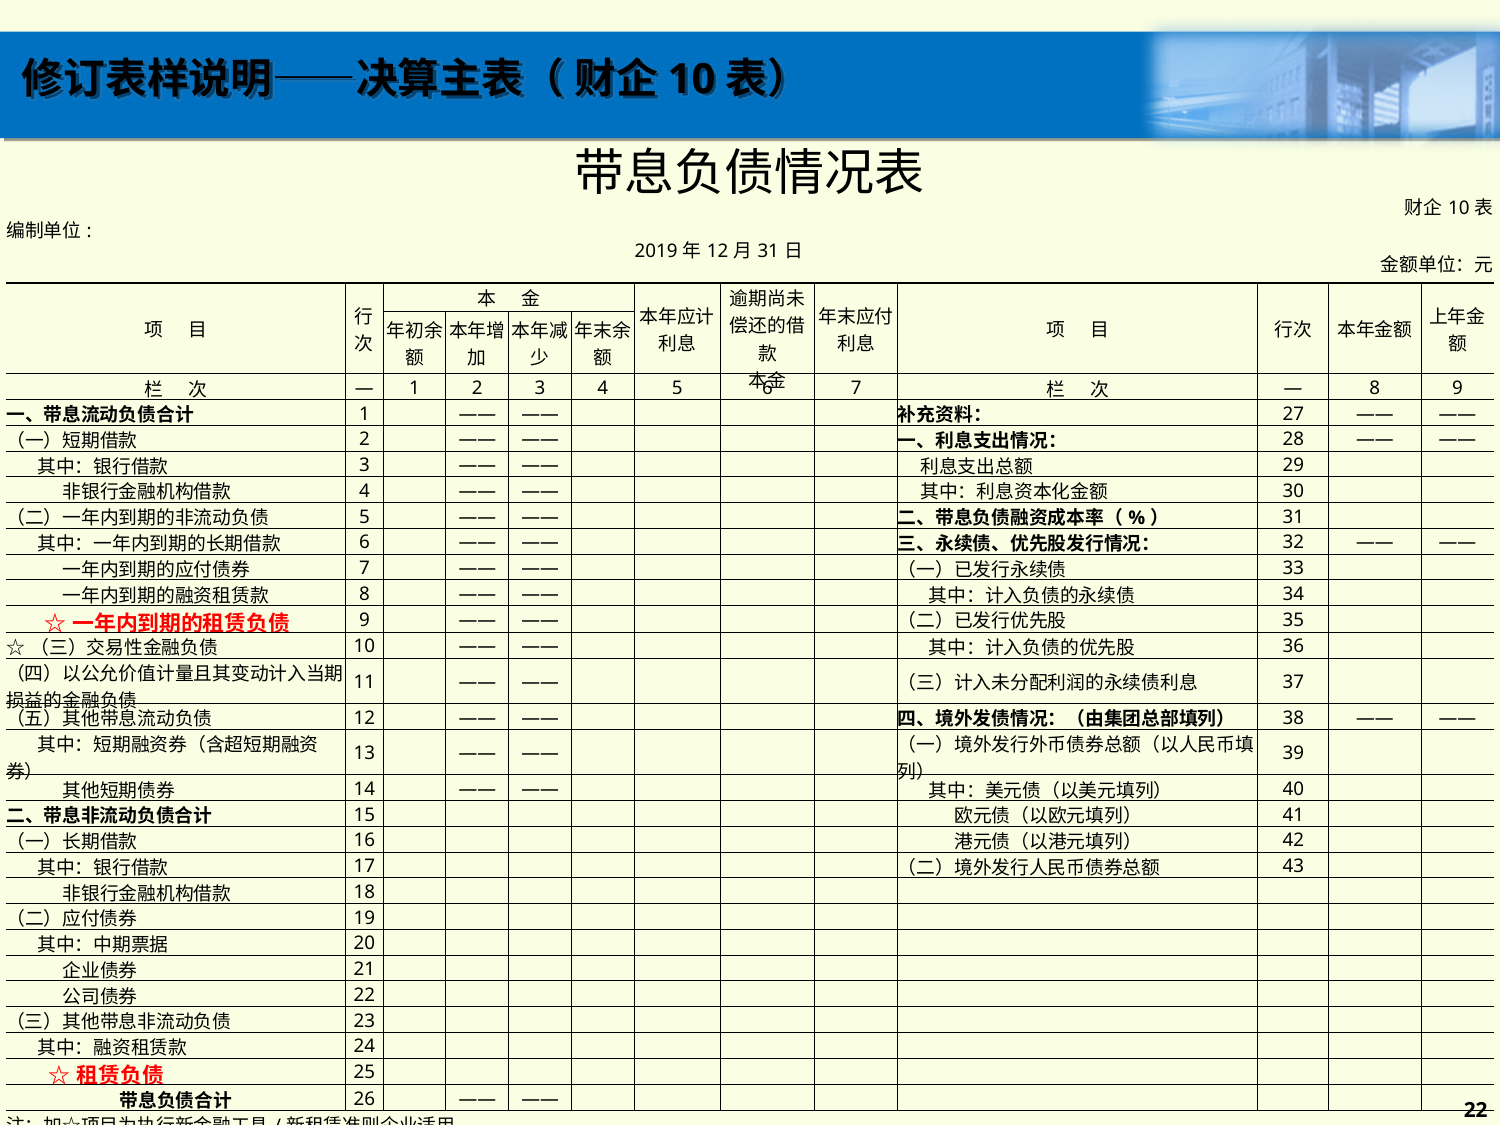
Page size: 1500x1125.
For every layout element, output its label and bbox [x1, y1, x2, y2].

table_cell [6, 374, 345, 399]
table_cell [6, 827, 345, 852]
table_cell [446, 555, 508, 579]
table_cell [1329, 775, 1421, 800]
table_cell [1329, 452, 1421, 476]
table_cell [346, 477, 383, 502]
table_cell [1258, 284, 1328, 373]
table_cell [572, 704, 634, 729]
table_cell [721, 853, 814, 877]
table_cell [509, 659, 571, 703]
table_cell [721, 827, 814, 852]
table_cell [1329, 400, 1421, 425]
table_cell [509, 374, 571, 399]
table_cell [446, 1007, 508, 1032]
table_cell [509, 878, 571, 903]
table_cell [509, 1007, 571, 1032]
text_box [1494, 1089, 1500, 1125]
table_cell [509, 730, 571, 774]
table_cell [1258, 580, 1328, 605]
table_cell [1422, 853, 1494, 877]
table_cell [1329, 1033, 1421, 1058]
table_cell [572, 904, 634, 929]
table_cell [1329, 284, 1421, 373]
table_cell [6, 1111, 1494, 1125]
picture [1136, 14, 1500, 153]
table_cell [721, 503, 814, 528]
table_cell [384, 878, 445, 903]
table_cell [509, 312, 571, 373]
table_cell [1329, 1059, 1421, 1084]
table_cell [572, 426, 634, 451]
table_cell [1422, 878, 1494, 903]
table_cell [635, 827, 720, 852]
table_cell [635, 529, 720, 554]
table_cell [346, 659, 383, 703]
table_cell [572, 853, 634, 877]
table_cell [898, 606, 1257, 632]
table_cell [446, 827, 508, 852]
table_cell [635, 904, 720, 929]
table_cell [1329, 606, 1421, 632]
table_cell [898, 1007, 1257, 1032]
table_cell [509, 580, 571, 605]
table_cell [6, 477, 345, 502]
table_cell [509, 1033, 571, 1058]
table_cell [384, 801, 445, 826]
table_cell [1422, 827, 1494, 852]
table_cell [1422, 426, 1494, 451]
table_cell [1422, 801, 1494, 826]
table_cell [898, 659, 1257, 703]
table_cell [721, 1085, 814, 1110]
table_cell [1258, 878, 1328, 903]
table_cell [572, 956, 634, 980]
table_cell [815, 284, 897, 373]
table_cell [384, 981, 445, 1006]
table_cell [815, 981, 897, 1006]
table_cell [346, 400, 383, 425]
table_cell [346, 930, 383, 955]
table_cell [572, 555, 634, 579]
table_cell [721, 659, 814, 703]
table_cell [6, 400, 345, 425]
table_header [6, 132, 1494, 192]
table_cell [635, 1033, 720, 1058]
table_cell [6, 704, 345, 729]
table_cell [898, 801, 1257, 826]
table_cell [384, 1085, 445, 1110]
table_cell [384, 1059, 445, 1084]
table_cell [898, 730, 1257, 774]
table_cell [6, 580, 345, 605]
table_cell [509, 503, 571, 528]
table_cell [572, 659, 634, 703]
table_cell [721, 981, 814, 1006]
table_cell [572, 1059, 634, 1084]
table_cell [1258, 1059, 1328, 1084]
table_cell [721, 400, 814, 425]
table_cell [1258, 904, 1328, 929]
table_cell [635, 477, 720, 502]
table_cell [898, 426, 1257, 451]
table_cell [6, 1033, 345, 1058]
table_cell [898, 904, 1257, 929]
table_cell [446, 374, 508, 399]
table_cell [572, 1033, 634, 1058]
table_cell [635, 853, 720, 877]
table_cell [509, 633, 571, 658]
table_cell [721, 452, 814, 476]
table_cell [635, 930, 720, 955]
table_cell [6, 904, 345, 929]
table_cell [509, 827, 571, 852]
table_cell [721, 1033, 814, 1058]
table_cell [635, 730, 720, 774]
table_cell [635, 704, 720, 729]
table_cell [384, 555, 445, 579]
table_cell [446, 981, 508, 1006]
title [7, 44, 1136, 132]
table_cell [1258, 555, 1328, 579]
table_cell [509, 956, 571, 980]
table_cell [1422, 580, 1494, 605]
table_cell [1258, 730, 1328, 774]
table_cell [1258, 775, 1328, 800]
table_cell [346, 426, 383, 451]
table_cell [6, 730, 345, 774]
table_cell [446, 904, 508, 929]
table_cell [1258, 1007, 1328, 1032]
table_cell [1422, 704, 1494, 729]
table_cell [898, 878, 1257, 903]
table_cell [1329, 659, 1421, 703]
table_cell [1422, 775, 1494, 800]
table_cell [384, 704, 445, 729]
table_cell [1258, 1085, 1328, 1110]
table_cell [815, 1059, 897, 1084]
table_cell [446, 452, 508, 476]
table_cell [815, 853, 897, 877]
table_cell [446, 580, 508, 605]
table_cell [446, 529, 508, 554]
table_cell [721, 775, 814, 800]
table_cell [1422, 1059, 1494, 1084]
table_cell [721, 580, 814, 605]
table_cell [635, 426, 720, 451]
table_cell [1422, 374, 1494, 399]
table_cell [346, 1033, 383, 1058]
table_cell [446, 312, 508, 373]
table_cell [6, 956, 345, 980]
table_cell [446, 956, 508, 980]
table_cell [346, 1085, 383, 1110]
table_cell [346, 1007, 383, 1032]
table_cell [572, 529, 634, 554]
table_cell [1329, 426, 1421, 451]
table_cell [346, 633, 383, 658]
table_cell [815, 775, 897, 800]
table_cell [346, 1059, 383, 1084]
table_cell [446, 633, 508, 658]
table_cell [1329, 633, 1421, 658]
table_cell [1329, 529, 1421, 554]
table_cell [509, 930, 571, 955]
table_cell [572, 775, 634, 800]
table_cell [721, 704, 814, 729]
table_cell [1329, 704, 1421, 729]
table_cell [509, 555, 571, 579]
table_cell [815, 801, 897, 826]
table_cell [1329, 930, 1421, 955]
table_cell [346, 606, 383, 632]
table_cell [898, 775, 1257, 800]
table_cell [346, 374, 383, 399]
table_cell [6, 930, 345, 955]
table_cell [1422, 904, 1494, 929]
table_cell [1258, 930, 1328, 955]
table_cell [898, 827, 1257, 852]
table_cell [509, 1059, 571, 1084]
table_cell [6, 775, 345, 800]
table_cell [572, 981, 634, 1006]
table_cell [6, 503, 345, 528]
table_cell [1329, 580, 1421, 605]
table_cell [572, 400, 634, 425]
table_cell [898, 580, 1257, 605]
table_cell [815, 477, 897, 502]
table_cell [384, 400, 445, 425]
table_cell [1258, 981, 1328, 1006]
table_cell [446, 1033, 508, 1058]
table_cell [384, 1007, 445, 1032]
table_cell [815, 730, 897, 774]
table_cell [509, 981, 571, 1006]
table_cell [384, 827, 445, 852]
table_cell [815, 374, 897, 399]
table_cell [898, 981, 1257, 1006]
table_cell [509, 426, 571, 451]
table_cell [509, 452, 571, 476]
table_cell [1422, 1007, 1494, 1032]
table_cell [384, 775, 445, 800]
table_cell [384, 730, 445, 774]
table_cell [446, 477, 508, 502]
table_cell [6, 555, 345, 579]
table_cell [509, 1085, 571, 1110]
table_cell [1329, 503, 1421, 528]
table_cell [1422, 503, 1494, 528]
table_cell [446, 930, 508, 955]
table_cell [815, 704, 897, 729]
table_cell [446, 1059, 508, 1084]
table_cell [1422, 930, 1494, 955]
table_cell [572, 1007, 634, 1032]
table_cell [815, 503, 897, 528]
table_cell [1329, 730, 1421, 774]
table_cell [509, 477, 571, 502]
table_cell [346, 956, 383, 980]
table_cell [898, 284, 1257, 373]
table_cell [446, 775, 508, 800]
table_cell [572, 312, 634, 373]
table_cell [1258, 633, 1328, 658]
table_cell [346, 904, 383, 929]
table_cell [1329, 956, 1421, 980]
table_cell [346, 555, 383, 579]
table_cell [1422, 555, 1494, 579]
table_cell [721, 529, 814, 554]
table_cell [1422, 452, 1494, 476]
table_cell [898, 633, 1257, 658]
table_cell [1329, 981, 1421, 1006]
table_cell [635, 1007, 720, 1032]
table_cell [721, 801, 814, 826]
table_cell [635, 775, 720, 800]
table_cell [815, 930, 897, 955]
table_cell [346, 801, 383, 826]
table_cell [1258, 801, 1328, 826]
table_cell [384, 633, 445, 658]
table_cell [572, 878, 634, 903]
table_cell [635, 1085, 720, 1110]
table_cell [635, 503, 720, 528]
table_cell [346, 730, 383, 774]
table_cell [384, 606, 445, 632]
table_cell [1258, 1033, 1328, 1058]
table_cell [1422, 981, 1494, 1006]
table_cell [1422, 1085, 1494, 1110]
table_cell [898, 1033, 1257, 1058]
table_cell [898, 374, 1257, 399]
table_cell [1422, 284, 1494, 373]
table_cell [346, 853, 383, 877]
table_cell [898, 477, 1257, 502]
table_cell [572, 633, 634, 658]
table_cell [635, 1059, 720, 1084]
table_cell [6, 1007, 345, 1032]
table_cell [6, 426, 345, 451]
table_cell [1258, 704, 1328, 729]
table_cell [6, 981, 345, 1006]
table_cell [446, 426, 508, 451]
table_cell [1329, 827, 1421, 852]
table_cell [446, 503, 508, 528]
table_cell [1258, 400, 1328, 425]
table_cell [446, 801, 508, 826]
table_cell [1329, 904, 1421, 929]
table_cell [572, 930, 634, 955]
table_cell [509, 529, 571, 554]
table_cell [635, 452, 720, 476]
table_cell [721, 1007, 814, 1032]
table_cell [446, 659, 508, 703]
table_cell [898, 704, 1257, 729]
table_cell [1329, 801, 1421, 826]
table_cell [815, 606, 897, 632]
table_cell [572, 1085, 634, 1110]
table_cell [898, 452, 1257, 476]
table_cell [6, 878, 345, 903]
table_cell [384, 477, 445, 502]
table_cell [721, 606, 814, 632]
table_cell [898, 503, 1257, 528]
table_cell [815, 904, 897, 929]
table_cell [815, 827, 897, 852]
table_cell [721, 555, 814, 579]
table_cell [1422, 730, 1494, 774]
table_cell [509, 904, 571, 929]
table_cell [346, 704, 383, 729]
table_cell [572, 477, 634, 502]
table_cell [815, 529, 897, 554]
table_cell [815, 426, 897, 451]
table_cell [6, 452, 345, 476]
table_cell [572, 606, 634, 632]
table_cell [346, 878, 383, 903]
table_cell [446, 853, 508, 877]
table_cell [446, 400, 508, 425]
table_cell [384, 659, 445, 703]
table_cell [1422, 633, 1494, 658]
table_cell [898, 529, 1257, 554]
table_cell [815, 659, 897, 703]
table_cell [1329, 1007, 1421, 1032]
table_cell [509, 775, 571, 800]
table_cell [635, 633, 720, 658]
table_cell [1258, 426, 1328, 451]
table_cell [384, 426, 445, 451]
table_cell [6, 1059, 345, 1084]
table_cell [898, 956, 1257, 980]
table_cell [1329, 374, 1421, 399]
table_cell [1258, 529, 1328, 554]
table_cell [346, 529, 383, 554]
table_cell [635, 606, 720, 632]
table_cell [635, 981, 720, 1006]
table_cell [1422, 956, 1494, 980]
table_cell [635, 400, 720, 425]
table_cell [1422, 659, 1494, 703]
table_cell [6, 192, 1494, 282]
table_cell [815, 1085, 897, 1110]
table_cell [446, 1085, 508, 1110]
table_cell [1329, 878, 1421, 903]
table_cell [815, 452, 897, 476]
table_cell [815, 1007, 897, 1032]
table_cell [1329, 477, 1421, 502]
table_cell [346, 981, 383, 1006]
table_cell [384, 580, 445, 605]
table_cell [6, 1085, 345, 1110]
table_cell [1422, 529, 1494, 554]
table_cell [1258, 956, 1328, 980]
table_cell [572, 452, 634, 476]
table_cell [635, 580, 720, 605]
table_cell [721, 284, 814, 373]
table_cell [384, 503, 445, 528]
table_cell [721, 930, 814, 955]
table_cell [6, 606, 345, 632]
table_cell [635, 878, 720, 903]
table_cell [384, 853, 445, 877]
table_cell [1422, 1033, 1494, 1058]
table_cell [1329, 555, 1421, 579]
table_cell [384, 956, 445, 980]
table_cell [446, 878, 508, 903]
table_cell [721, 1059, 814, 1084]
table_cell [384, 452, 445, 476]
table_cell [721, 374, 814, 399]
table_cell [346, 452, 383, 476]
table_cell [1258, 503, 1328, 528]
table_cell [1422, 606, 1494, 632]
table_cell [384, 1033, 445, 1058]
table_cell [815, 580, 897, 605]
table_cell [346, 503, 383, 528]
table_cell [509, 606, 571, 632]
table_cell [721, 477, 814, 502]
table_cell [384, 930, 445, 955]
table_cell [635, 555, 720, 579]
table_cell [815, 956, 897, 980]
table_cell [1329, 1085, 1421, 1110]
table_cell [6, 801, 345, 826]
table_cell [509, 400, 571, 425]
table_cell [509, 853, 571, 877]
table_cell [346, 580, 383, 605]
table_cell [572, 374, 634, 399]
table_cell [446, 730, 508, 774]
table_cell [346, 775, 383, 800]
table_cell [384, 284, 634, 311]
table_cell [446, 606, 508, 632]
table_cell [1258, 374, 1328, 399]
table_cell [384, 529, 445, 554]
table_cell [446, 704, 508, 729]
table_cell [572, 580, 634, 605]
table_cell [898, 1085, 1257, 1110]
table_cell [635, 801, 720, 826]
table_cell [815, 400, 897, 425]
table_cell [384, 904, 445, 929]
table_cell [6, 529, 345, 554]
table_cell [6, 284, 345, 373]
table_cell [1422, 477, 1494, 502]
table_cell [815, 878, 897, 903]
table_cell [635, 956, 720, 980]
table_cell [721, 904, 814, 929]
table_cell [1422, 400, 1494, 425]
table_cell [572, 801, 634, 826]
table_cell [509, 704, 571, 729]
table_cell [346, 284, 383, 373]
table_cell [1329, 853, 1421, 877]
table_cell [635, 659, 720, 703]
table_cell [1258, 606, 1328, 632]
table_cell [346, 827, 383, 852]
table_cell [384, 312, 445, 373]
table_cell [6, 633, 345, 658]
table_cell [6, 853, 345, 877]
table_cell [509, 801, 571, 826]
table_cell [1258, 853, 1328, 877]
table_cell [1258, 659, 1328, 703]
table_cell [384, 374, 445, 399]
table_cell [1258, 477, 1328, 502]
table_cell [815, 555, 897, 579]
table_cell [635, 374, 720, 399]
table_cell [572, 503, 634, 528]
table_cell [721, 878, 814, 903]
table_cell [721, 730, 814, 774]
table_cell [1258, 827, 1328, 852]
table_cell [721, 426, 814, 451]
table_cell [1258, 452, 1328, 476]
table_cell [721, 956, 814, 980]
table_cell [898, 1059, 1257, 1084]
table_cell [898, 930, 1257, 955]
table_cell [898, 853, 1257, 877]
table_cell [572, 827, 634, 852]
table_cell [6, 659, 345, 703]
table_cell [721, 633, 814, 658]
table_cell [815, 1033, 897, 1058]
table_cell [898, 555, 1257, 579]
table_cell [898, 400, 1257, 425]
table_cell [572, 730, 634, 774]
table_cell [815, 633, 897, 658]
table_cell [635, 284, 720, 373]
